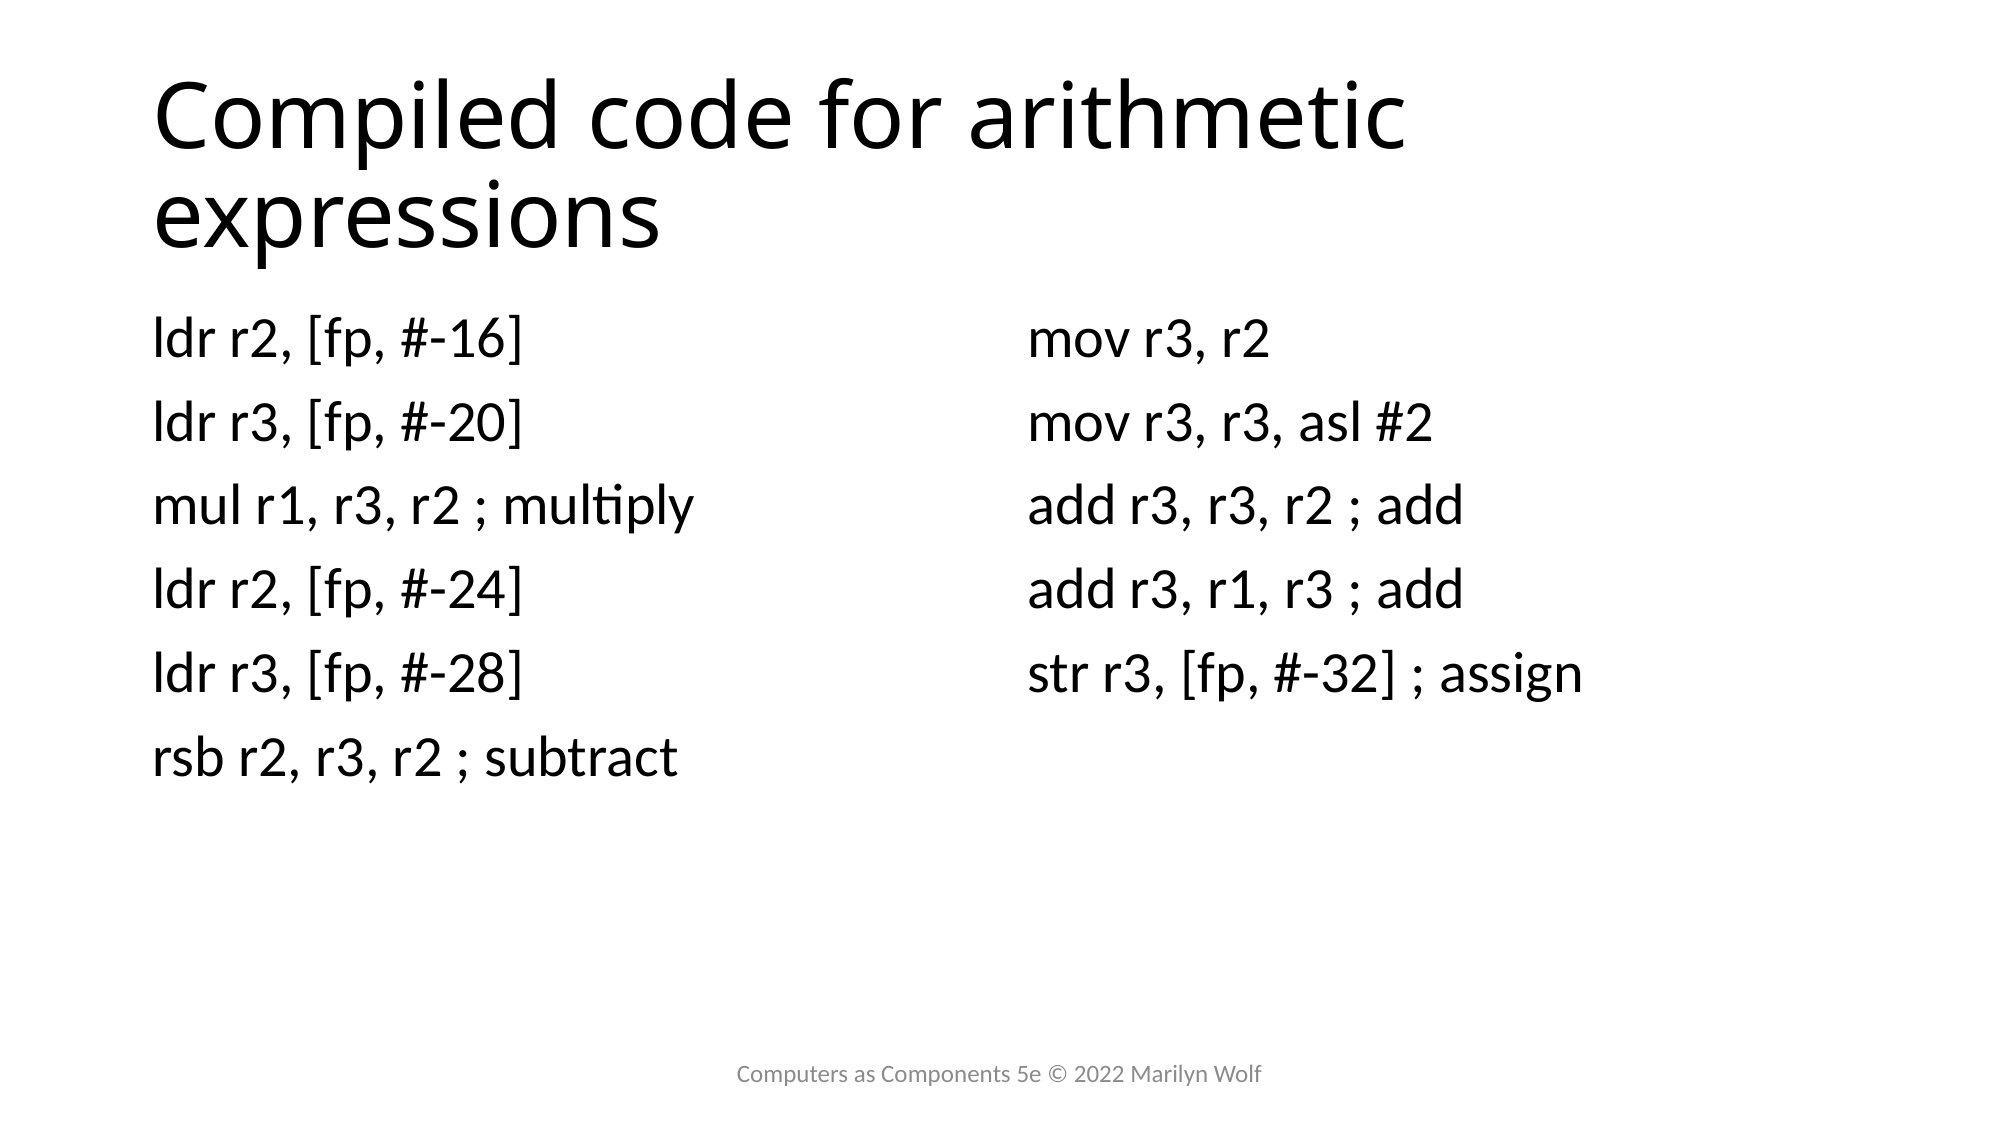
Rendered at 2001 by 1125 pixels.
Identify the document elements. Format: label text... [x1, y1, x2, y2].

list ldr r2, [fp, #-16] ldr r3, [fp, #-20] mul r1, r3, r2 ; multiply ldr r2, [fp, #-24] ldr r3, [fp, #-28] rsb r2, r3, r2 ; subtract [137, 299, 988, 1014]
list mov r3, r2 mov r3, r3, asl #2 add r3, r3, r2 ; add add r3, r1, r3 ; add str r3, [fp, #-32] ; assign [1012, 299, 1863, 1014]
title Compiled code for arithmetic expressions [137, 59, 1863, 278]
footer Computers as Components 5e © 2022 Marilyn Wolf [662, 1042, 1338, 1103]
